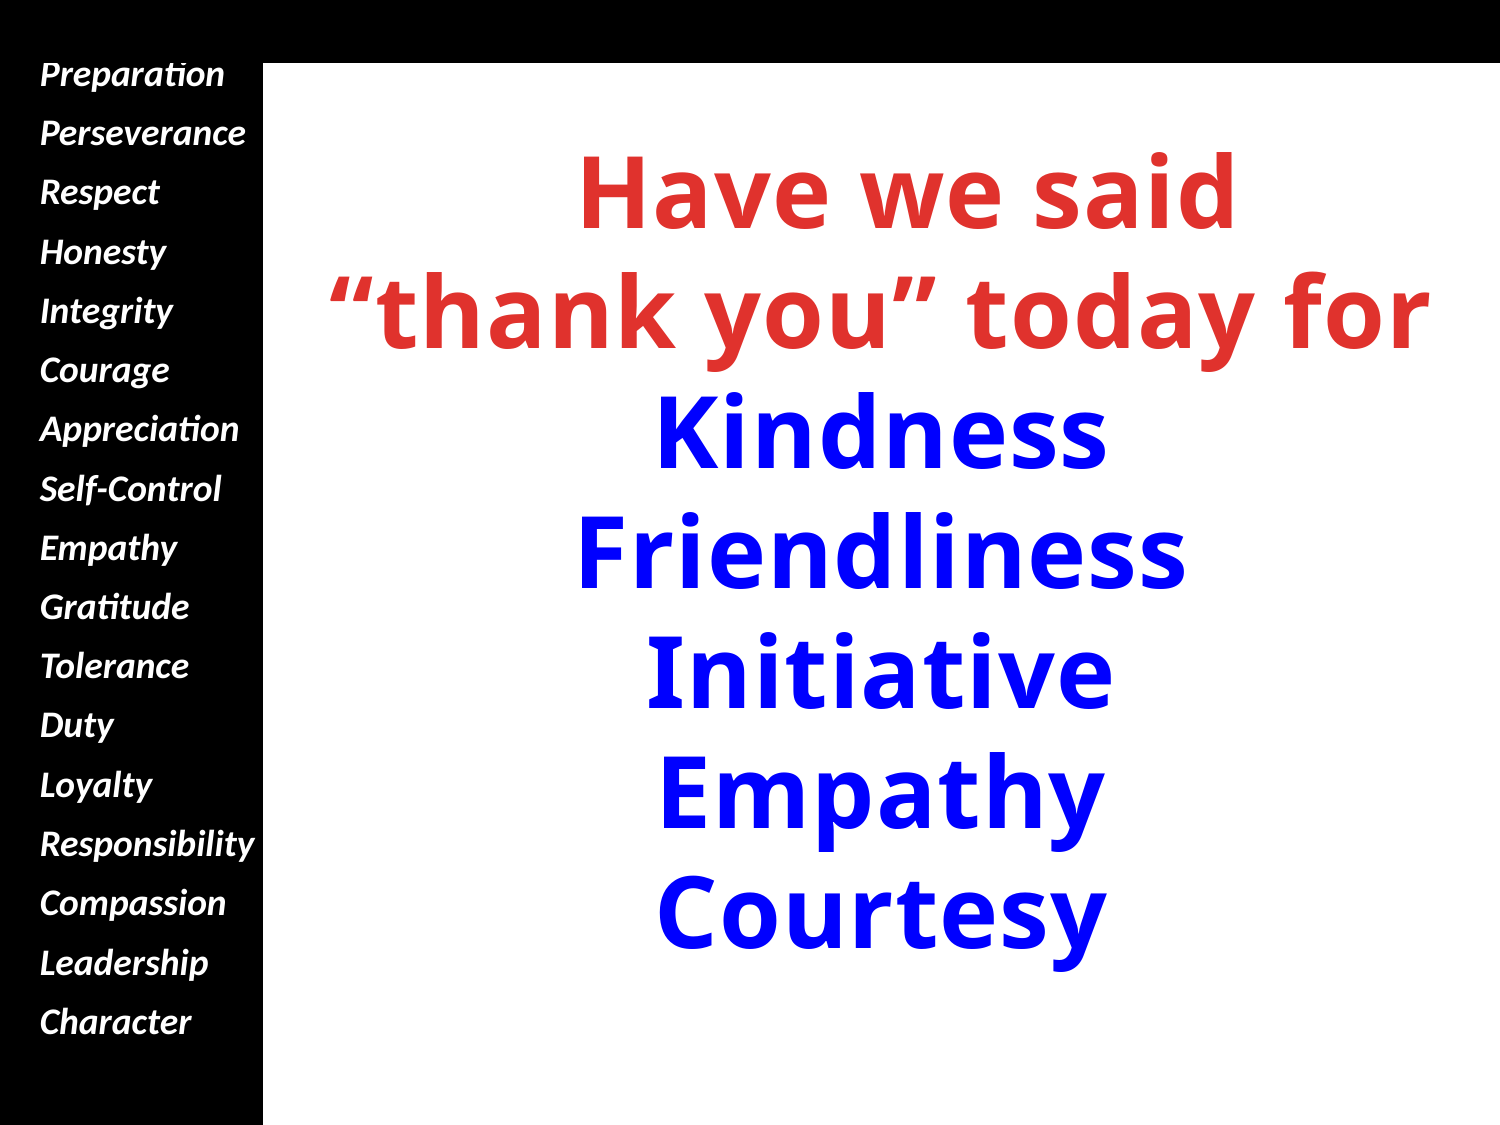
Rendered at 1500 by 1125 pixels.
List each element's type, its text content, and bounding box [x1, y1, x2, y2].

text_box Attitude Preparation Perseverance Respect Honesty Integrity Courage Appreciation Self-Control Empathy Gratitude Tolerance Duty Loyalty Responsibility Compassion Leadership Character [24, 71, 300, 1109]
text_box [0, 0, 1500, 63]
text_box Have we said “thank you” today for Kindness Friendliness Initiative Empathy Courtesy [262, 121, 1500, 1096]
text_box [0, 71, 263, 1125]
